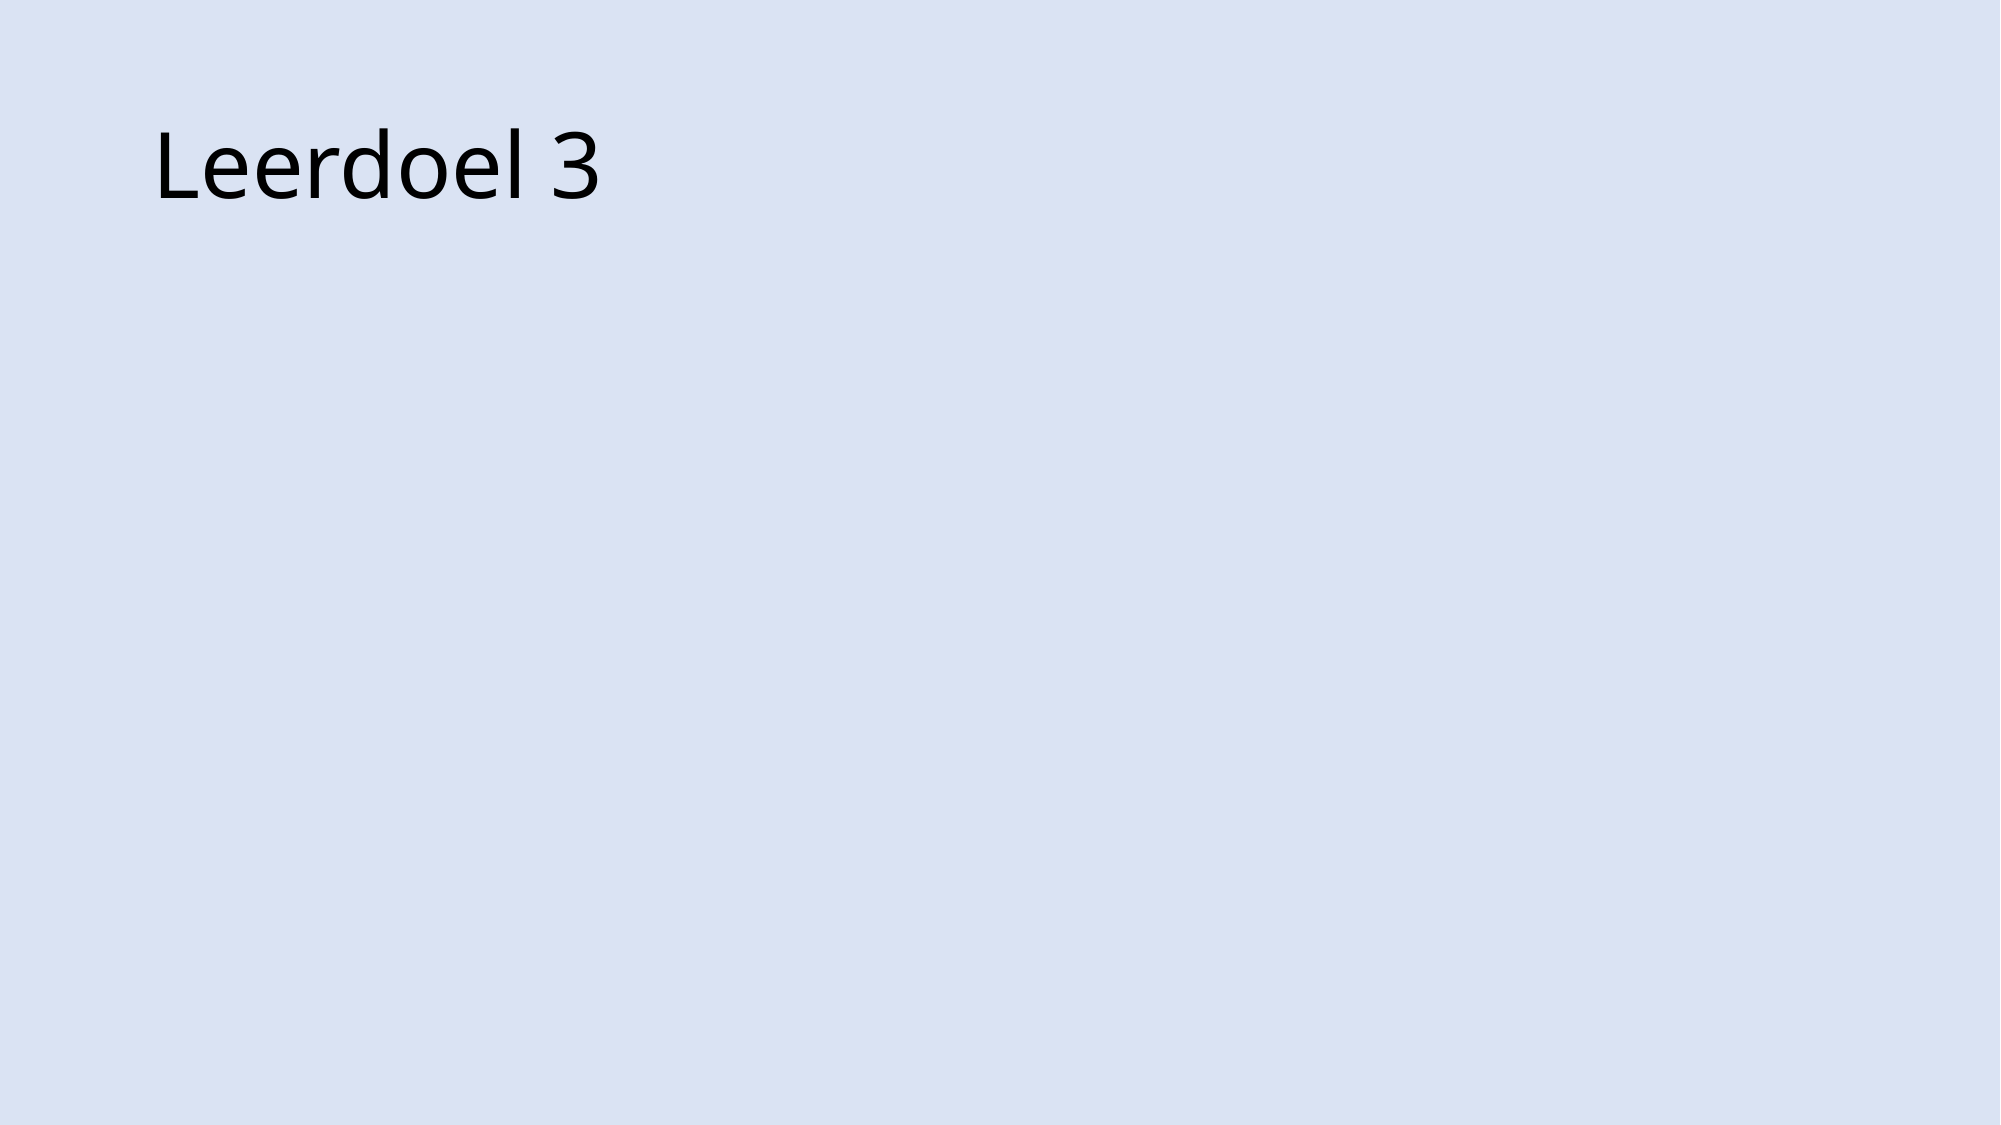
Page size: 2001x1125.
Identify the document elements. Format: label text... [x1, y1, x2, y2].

title Leerdoel 3 [137, 59, 1863, 278]
